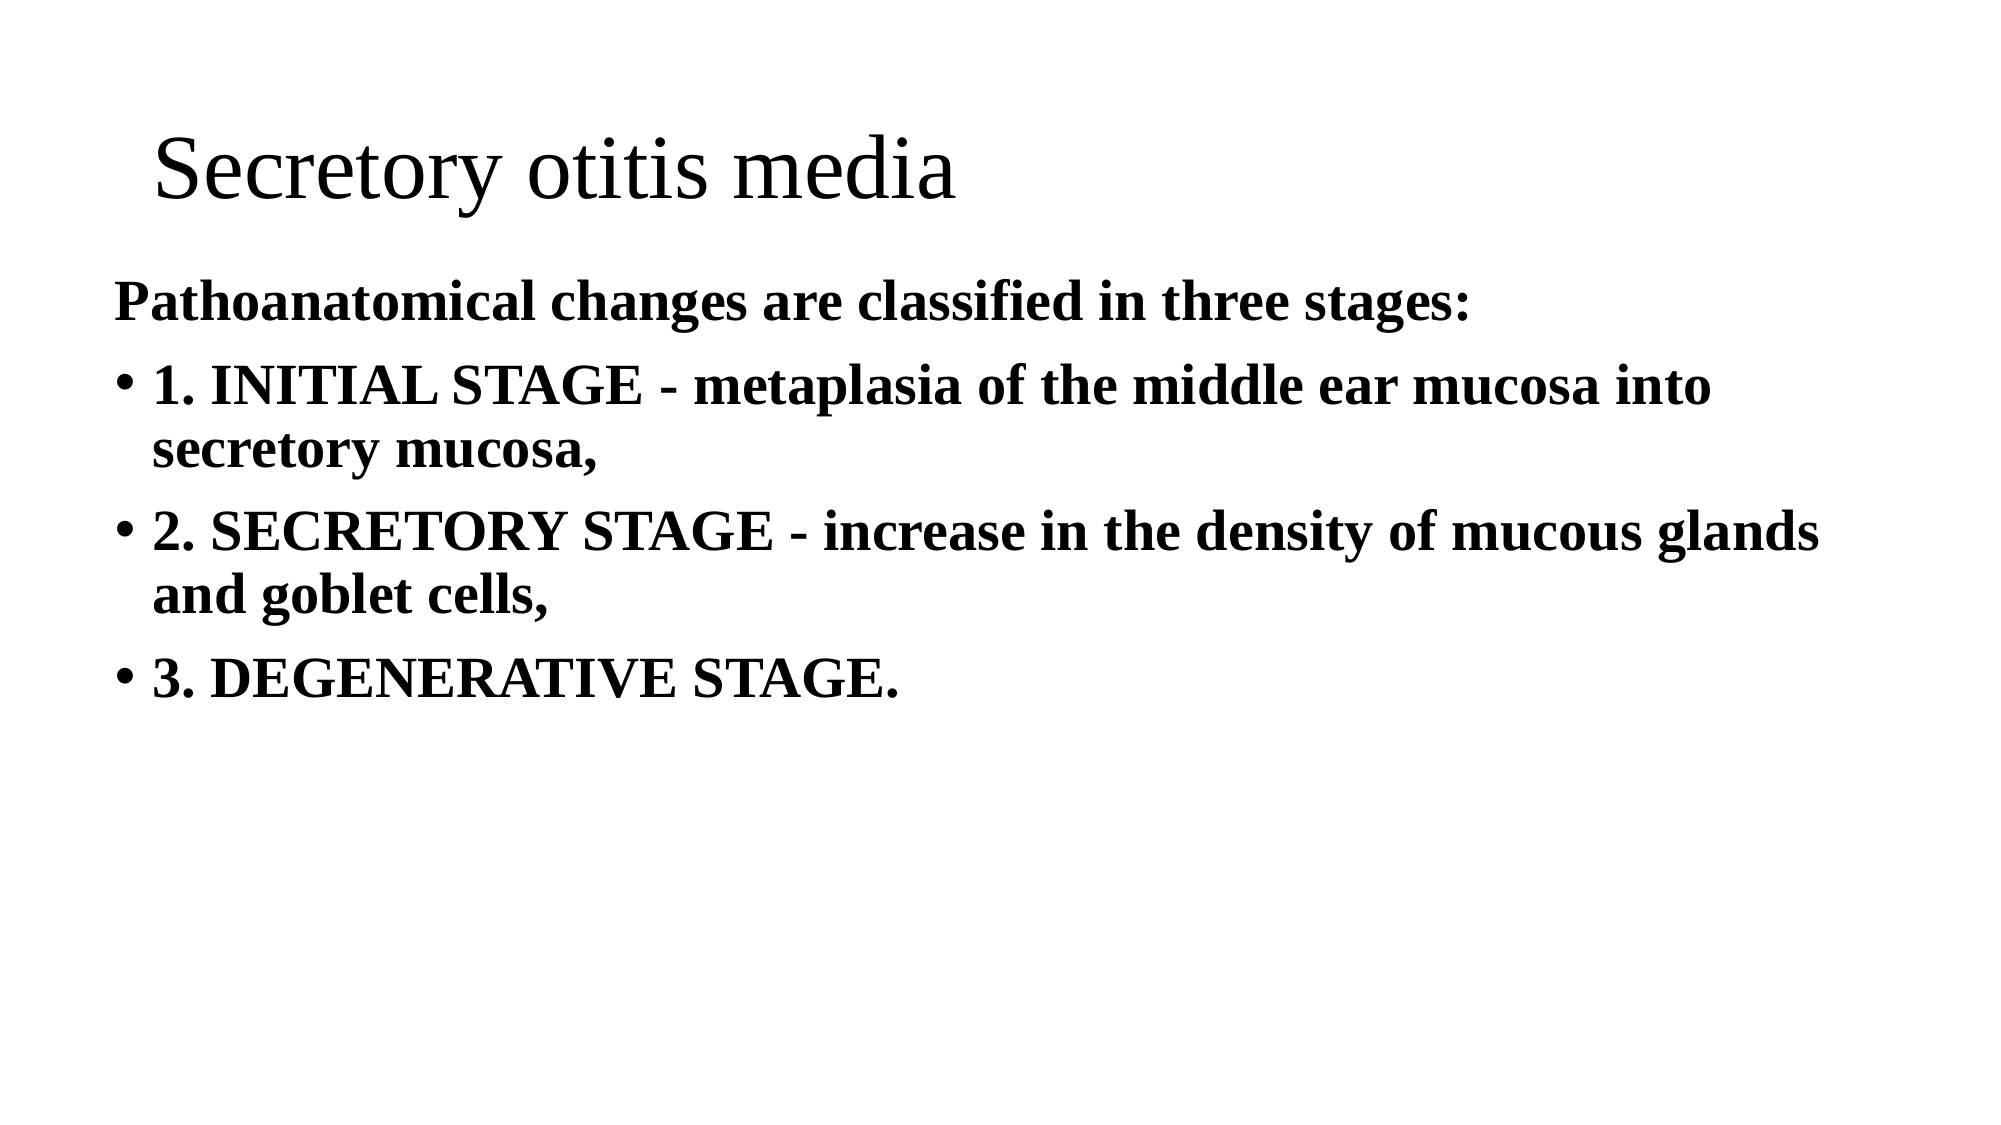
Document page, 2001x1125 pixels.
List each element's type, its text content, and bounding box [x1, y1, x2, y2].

list Pathoanatomical changes are classified in three stages: 1. INITIAL STAGE - metaplasia of the middle ear mucosa into secretory mucosa, 2. SECRETORY STAGE - increase in the density of mucous glands and goblet cells, 3. DEGENERATIVE STAGE. [99, 262, 1900, 1075]
title Secretory otitis media [137, 59, 1863, 278]
